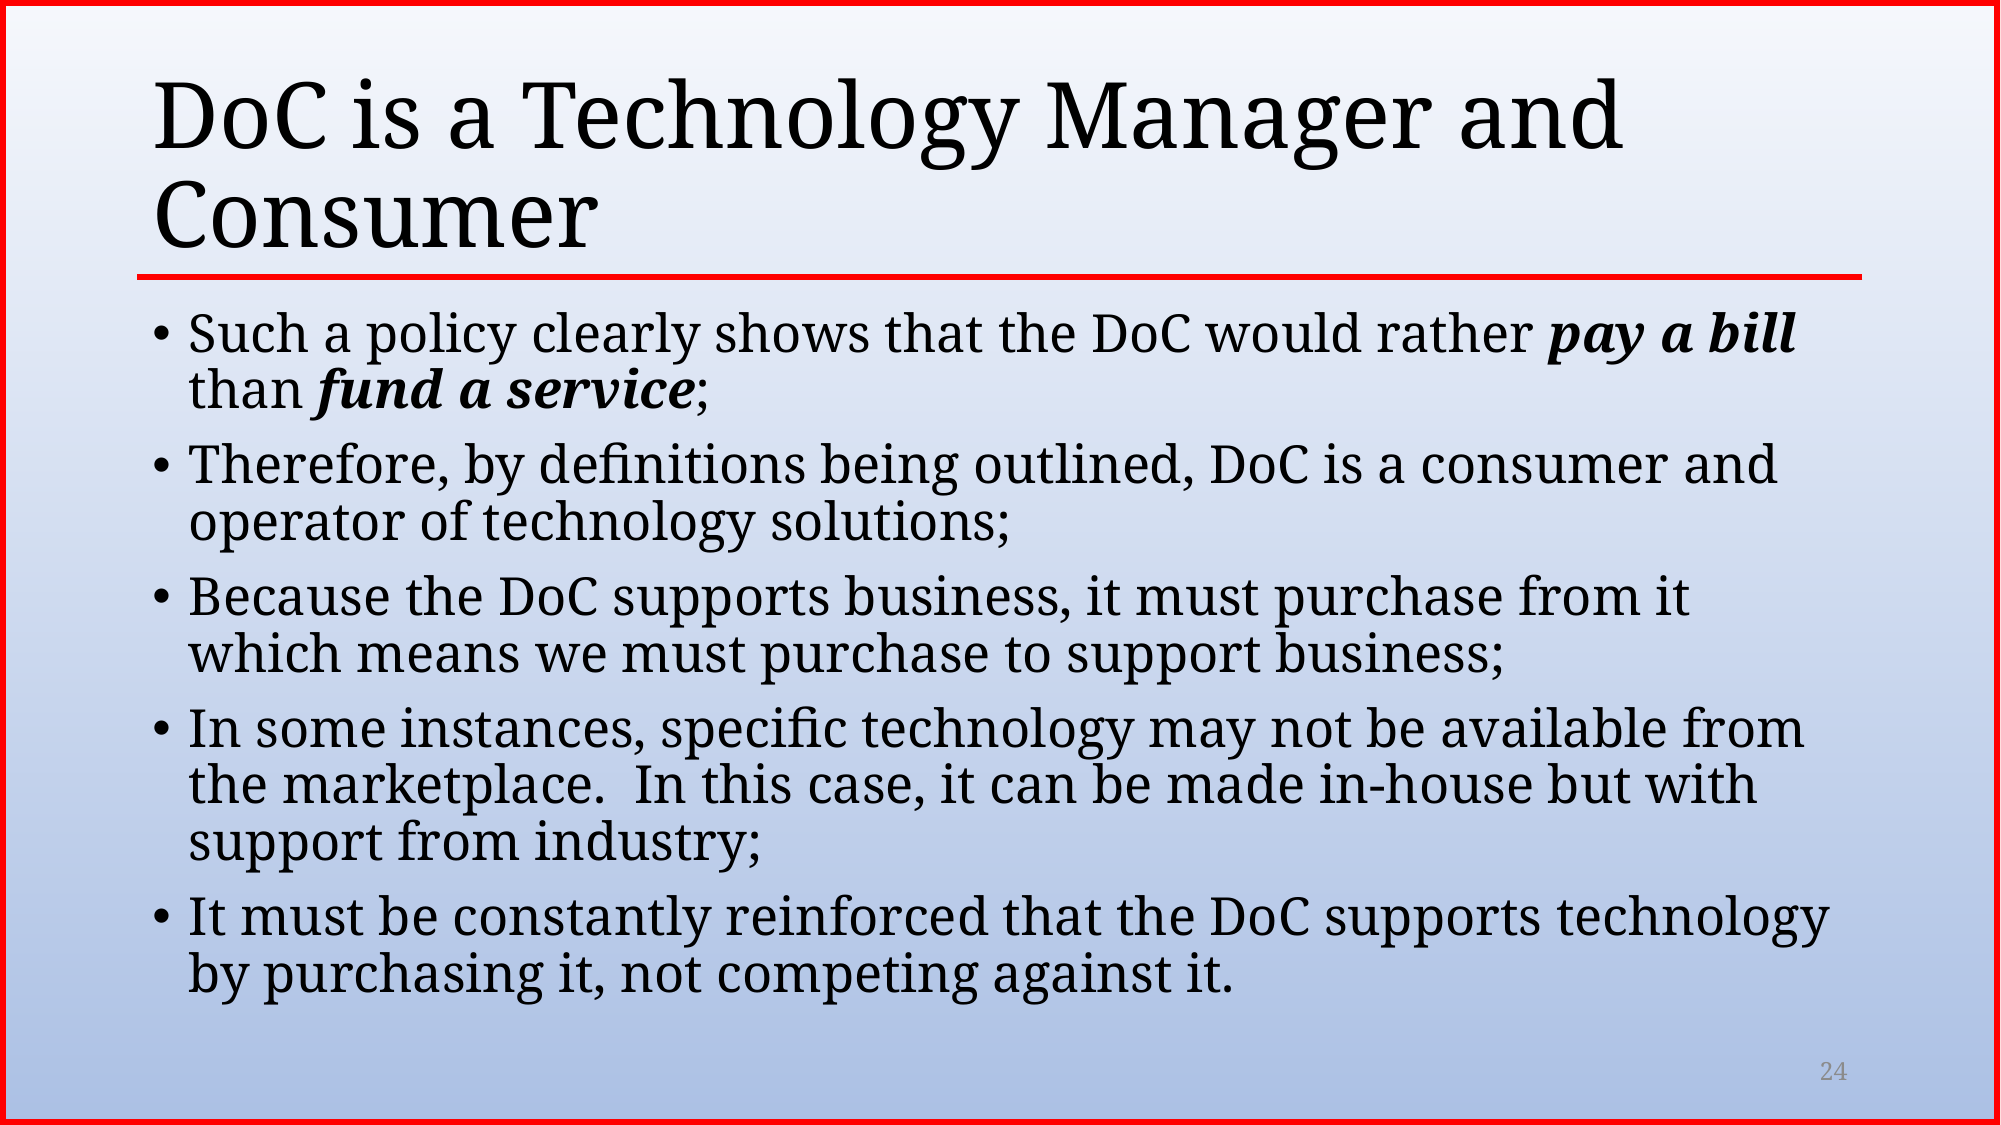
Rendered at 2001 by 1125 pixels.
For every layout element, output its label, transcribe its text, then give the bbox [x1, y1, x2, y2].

slide_number 24 [1412, 1042, 1863, 1103]
list Such a policy clearly shows that the DoC would rather pay a bill than fund a service; Therefore, by definitions being outlined, DoC is a consumer and operator of technology solutions; Because the DoC supports business, it must purchase from it which means we must purchase to support business; In some instances, specific technology may not be available from the marketplace. In this case, it can be made in-house but with support from industry; It must be constantly reinforced that the DoC supports technology by purchasing it, not competing against it. [137, 299, 1863, 1014]
title DoC is a Technology Manager and Consumer [137, 59, 1863, 278]
